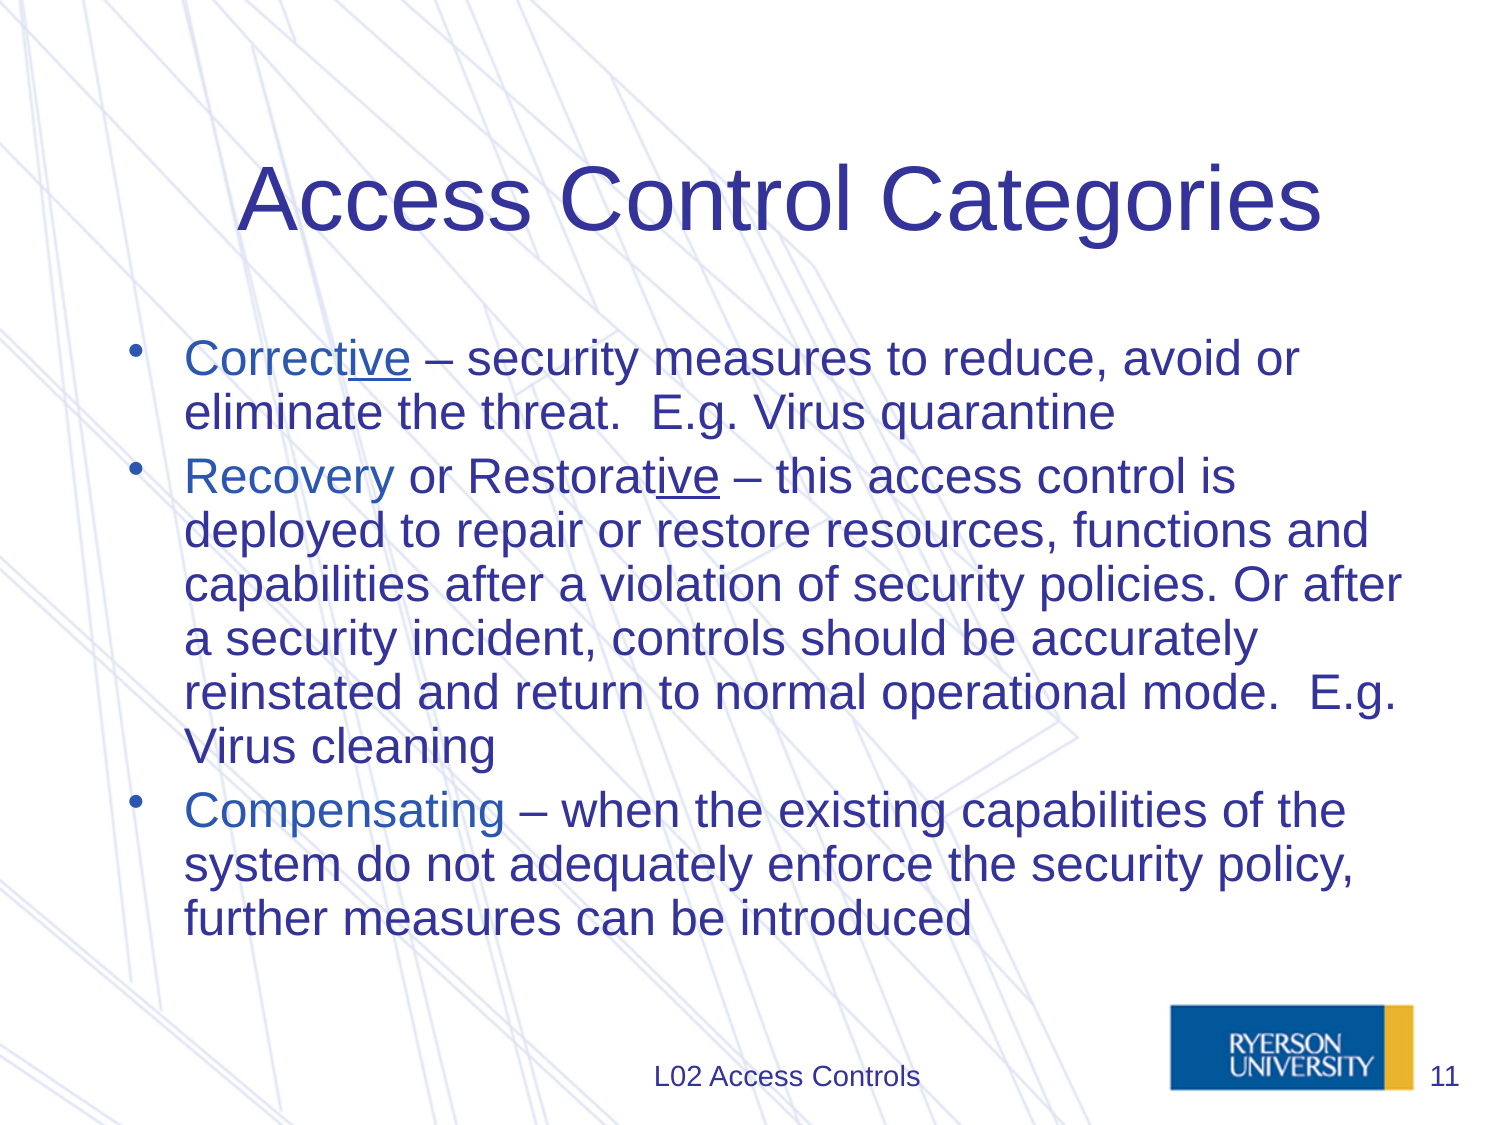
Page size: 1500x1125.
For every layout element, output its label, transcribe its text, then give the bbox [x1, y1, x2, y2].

footer L02 Access Controls [449, 1049, 1126, 1113]
picture [0, 0, 1500, 1125]
title Access Control Categories [112, 99, 1451, 288]
slide_number 11 [1399, 1049, 1476, 1113]
list Corrective – security measures to reduce, avoid or eliminate the threat. E.g. Virus quarantine Recovery or Restorative – this access control is deployed to repair or restore resources, functions and capabilities after a violation of security policies. Or after a security incident, controls should be accurately reinstated and return to normal operational mode. E.g. Virus cleaning Compensating – when the existing capabilities of the system do not adequately enforce the security policy, further measures can be introduced [112, 324, 1451, 1001]
